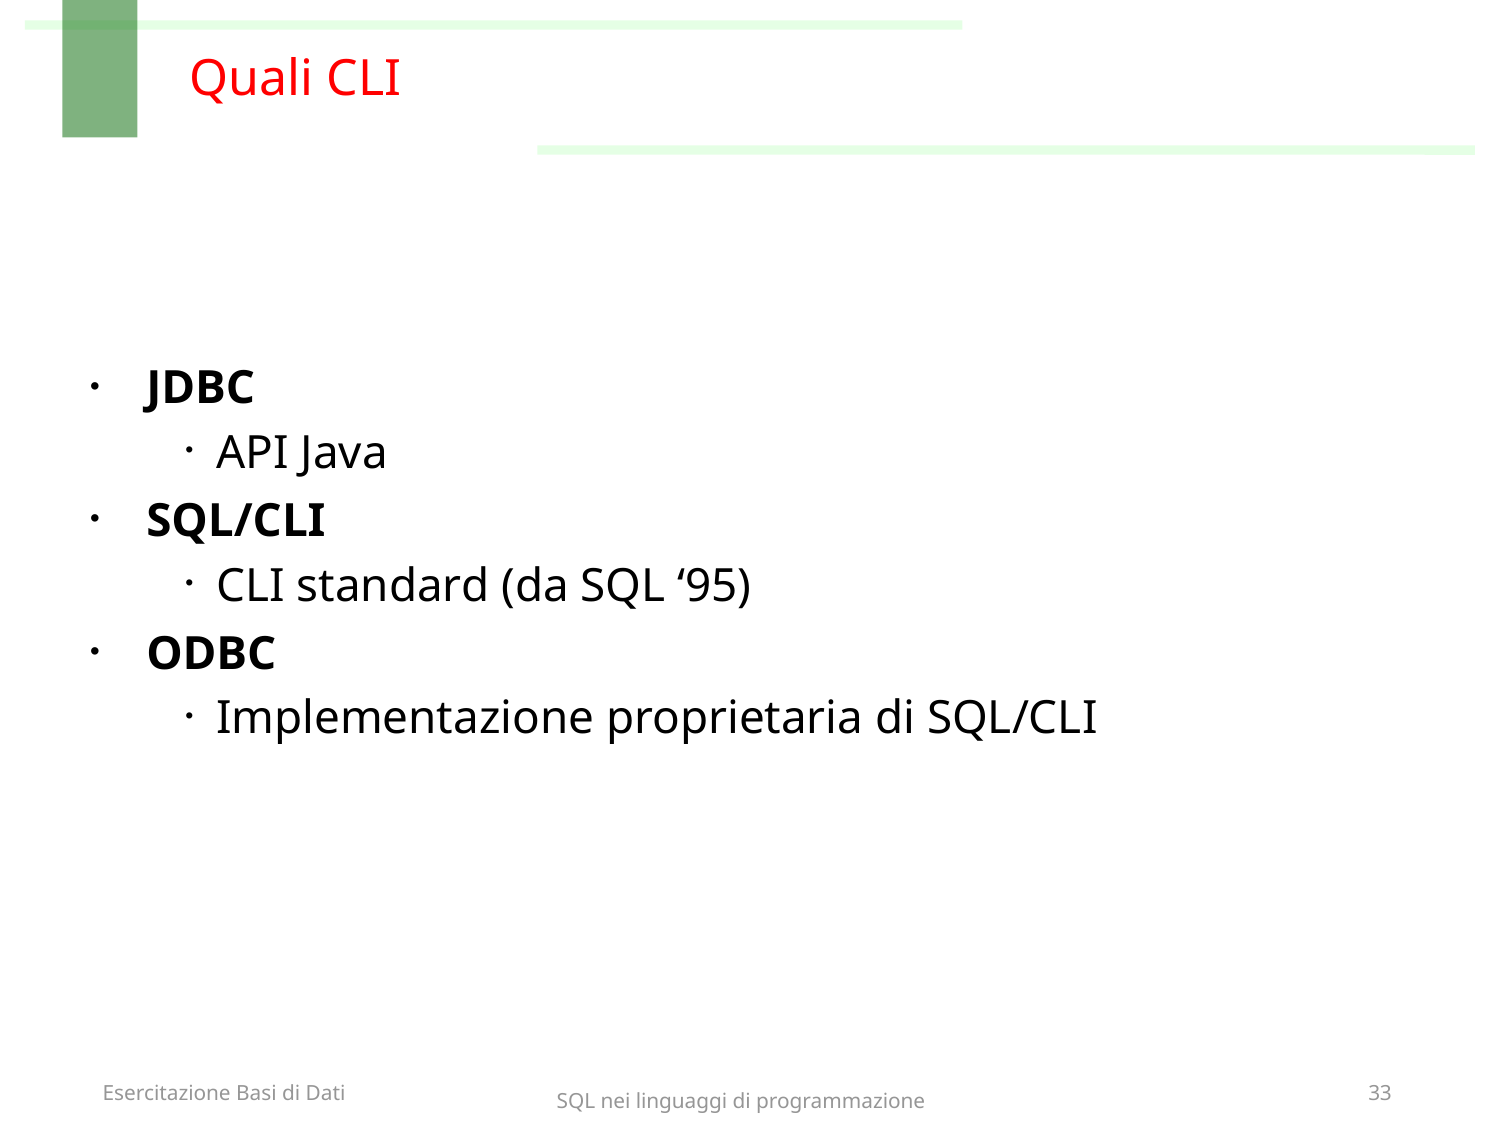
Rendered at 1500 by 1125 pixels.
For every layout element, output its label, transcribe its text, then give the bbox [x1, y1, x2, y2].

list JDBC API Java SQL/CLI CLI standard (da SQL ‘95) ODBC Implementazione proprietaria di SQL/CLI [75, 350, 1425, 775]
footer SQL nei linguaggi di programmazione [425, 1082, 1057, 1120]
title Quali CLI [174, 24, 1425, 125]
